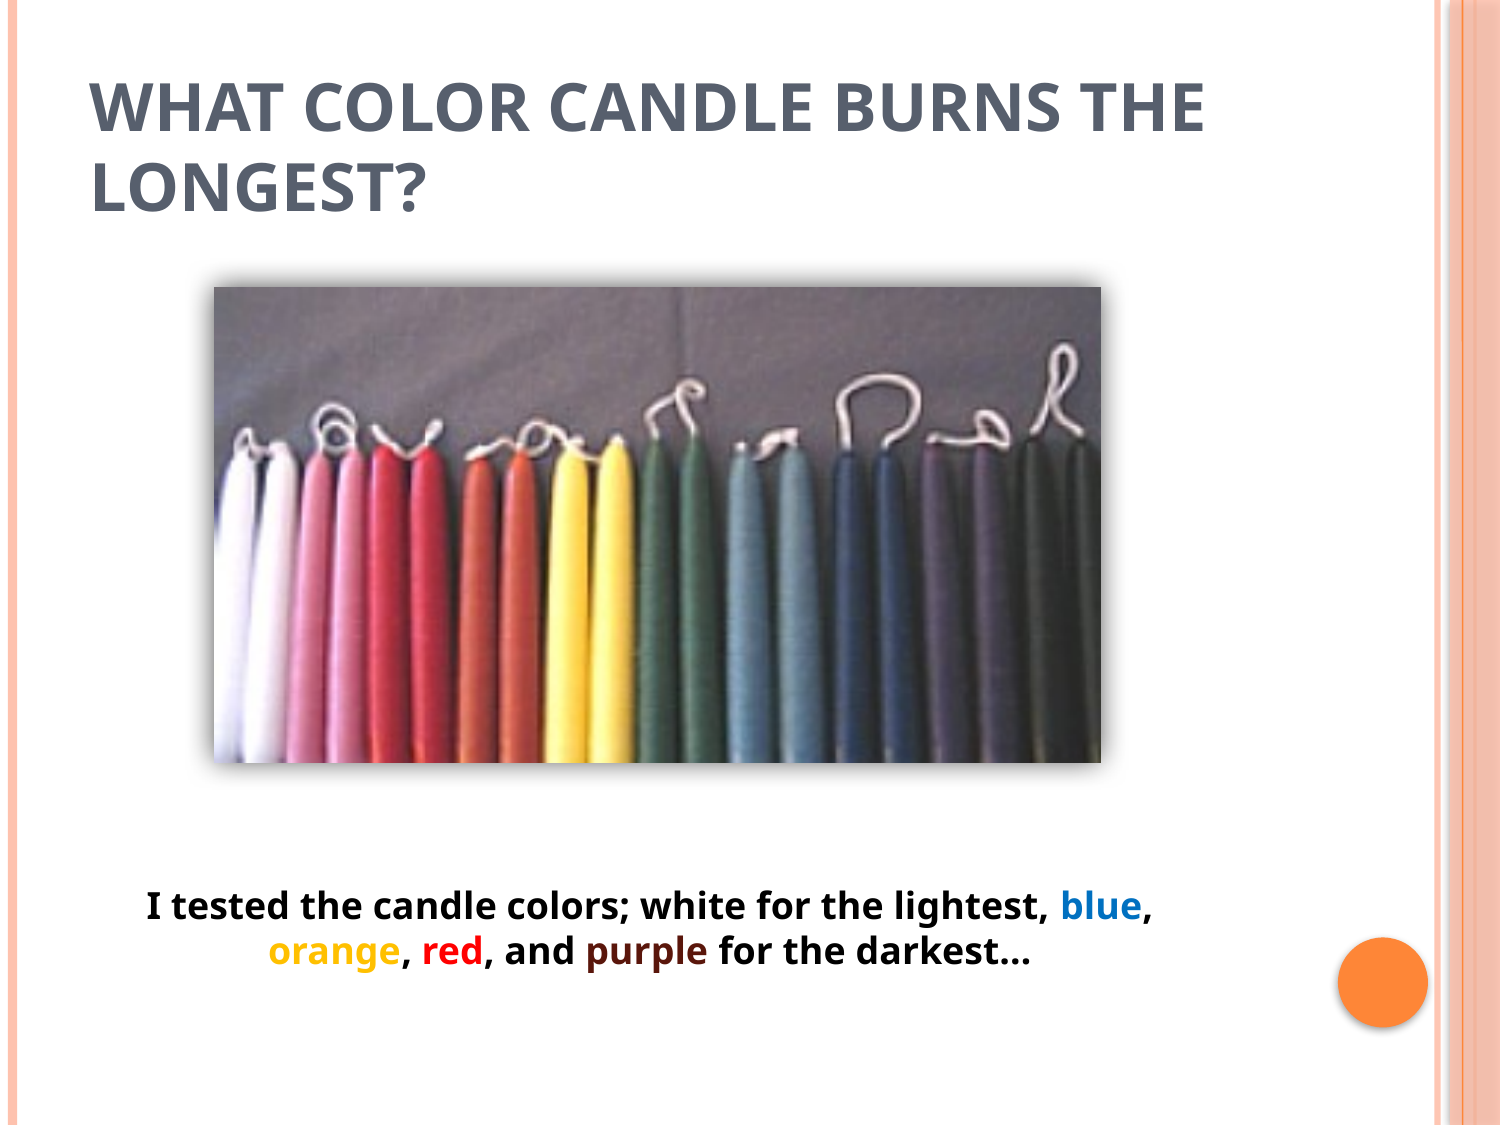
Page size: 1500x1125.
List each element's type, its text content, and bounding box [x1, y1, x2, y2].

text_box I tested the candle colors; white for the lightest, blue, orange, red, and purple for the darkest… [99, 874, 1200, 980]
picture [214, 286, 1101, 763]
title What color candle burns the longest? [75, 45, 1300, 233]
